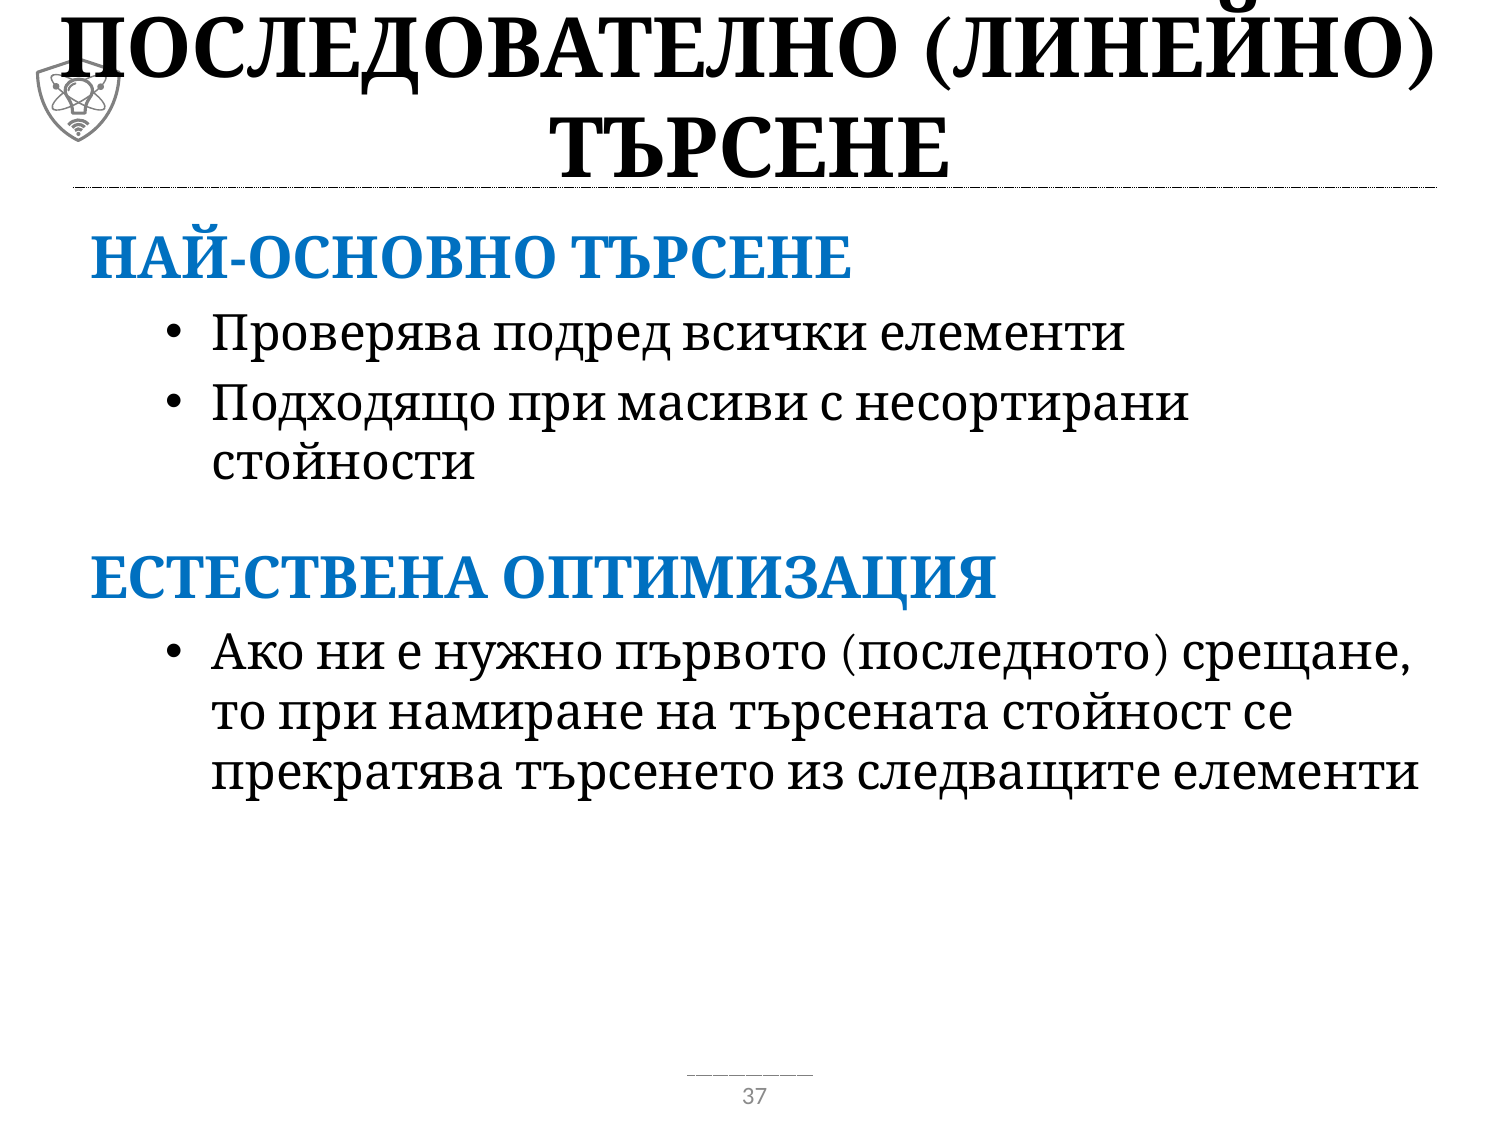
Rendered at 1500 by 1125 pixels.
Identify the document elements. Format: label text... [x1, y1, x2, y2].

list Най-основно търсене Проверява подред всички елементи Подходящо при масиви с несортирани стойности Естествена оптимизация Ако ни е нужно първото (последното) срещане, то при намиране на търсената стойност се прекратява търсенето из следващите елементи [75, 212, 1450, 1063]
slide_number 37 [579, 1065, 930, 1125]
title Последователно (линейно) търсене [0, 0, 1500, 188]
